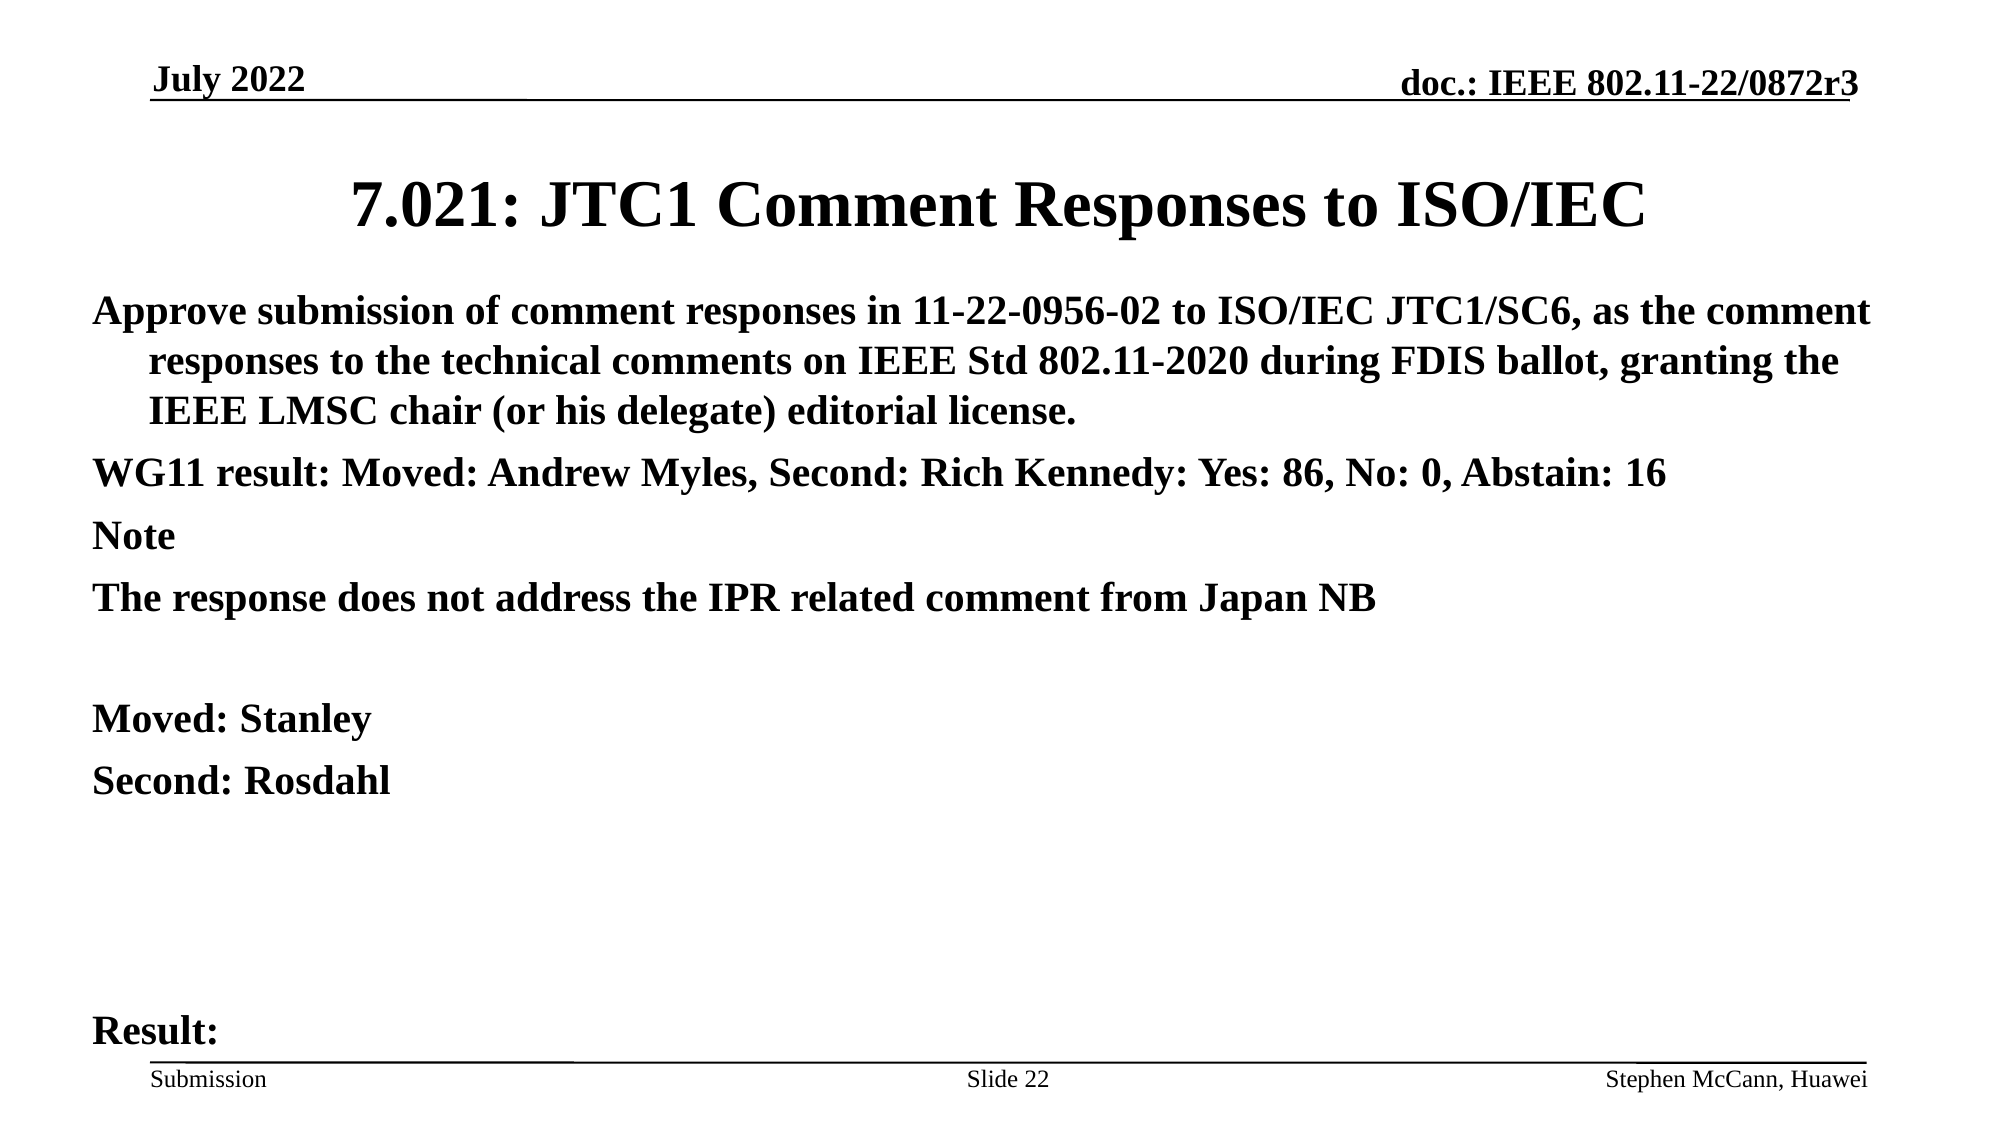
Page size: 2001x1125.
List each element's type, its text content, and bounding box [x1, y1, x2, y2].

list Approve submission of comment responses in 11-22-0956-02 to ISO/IEC JTC1/SC6, as the comment responses to the technical comments on IEEE Std 802.11-2020 during FDIS ballot, granting the IEEE LMSC chair (or his delegate) editorial license. WG11 result: Moved: Andrew Myles, Second: Rich Kennedy: Yes: 86, No: 0, Abstain: 16 Note The response does not address the IPR related comment from Japan NB Moved: Stanley Second: Rosdahl Result: [76, 274, 1940, 1048]
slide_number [152, 54, 563, 100]
slide_number Slide 22 [950, 1061, 1067, 1123]
footer Stephen McCann, Huawei [1171, 1061, 1869, 1093]
title 7.021: JTC1 Comment Responses to ISO/IEC [149, 112, 1850, 274]
